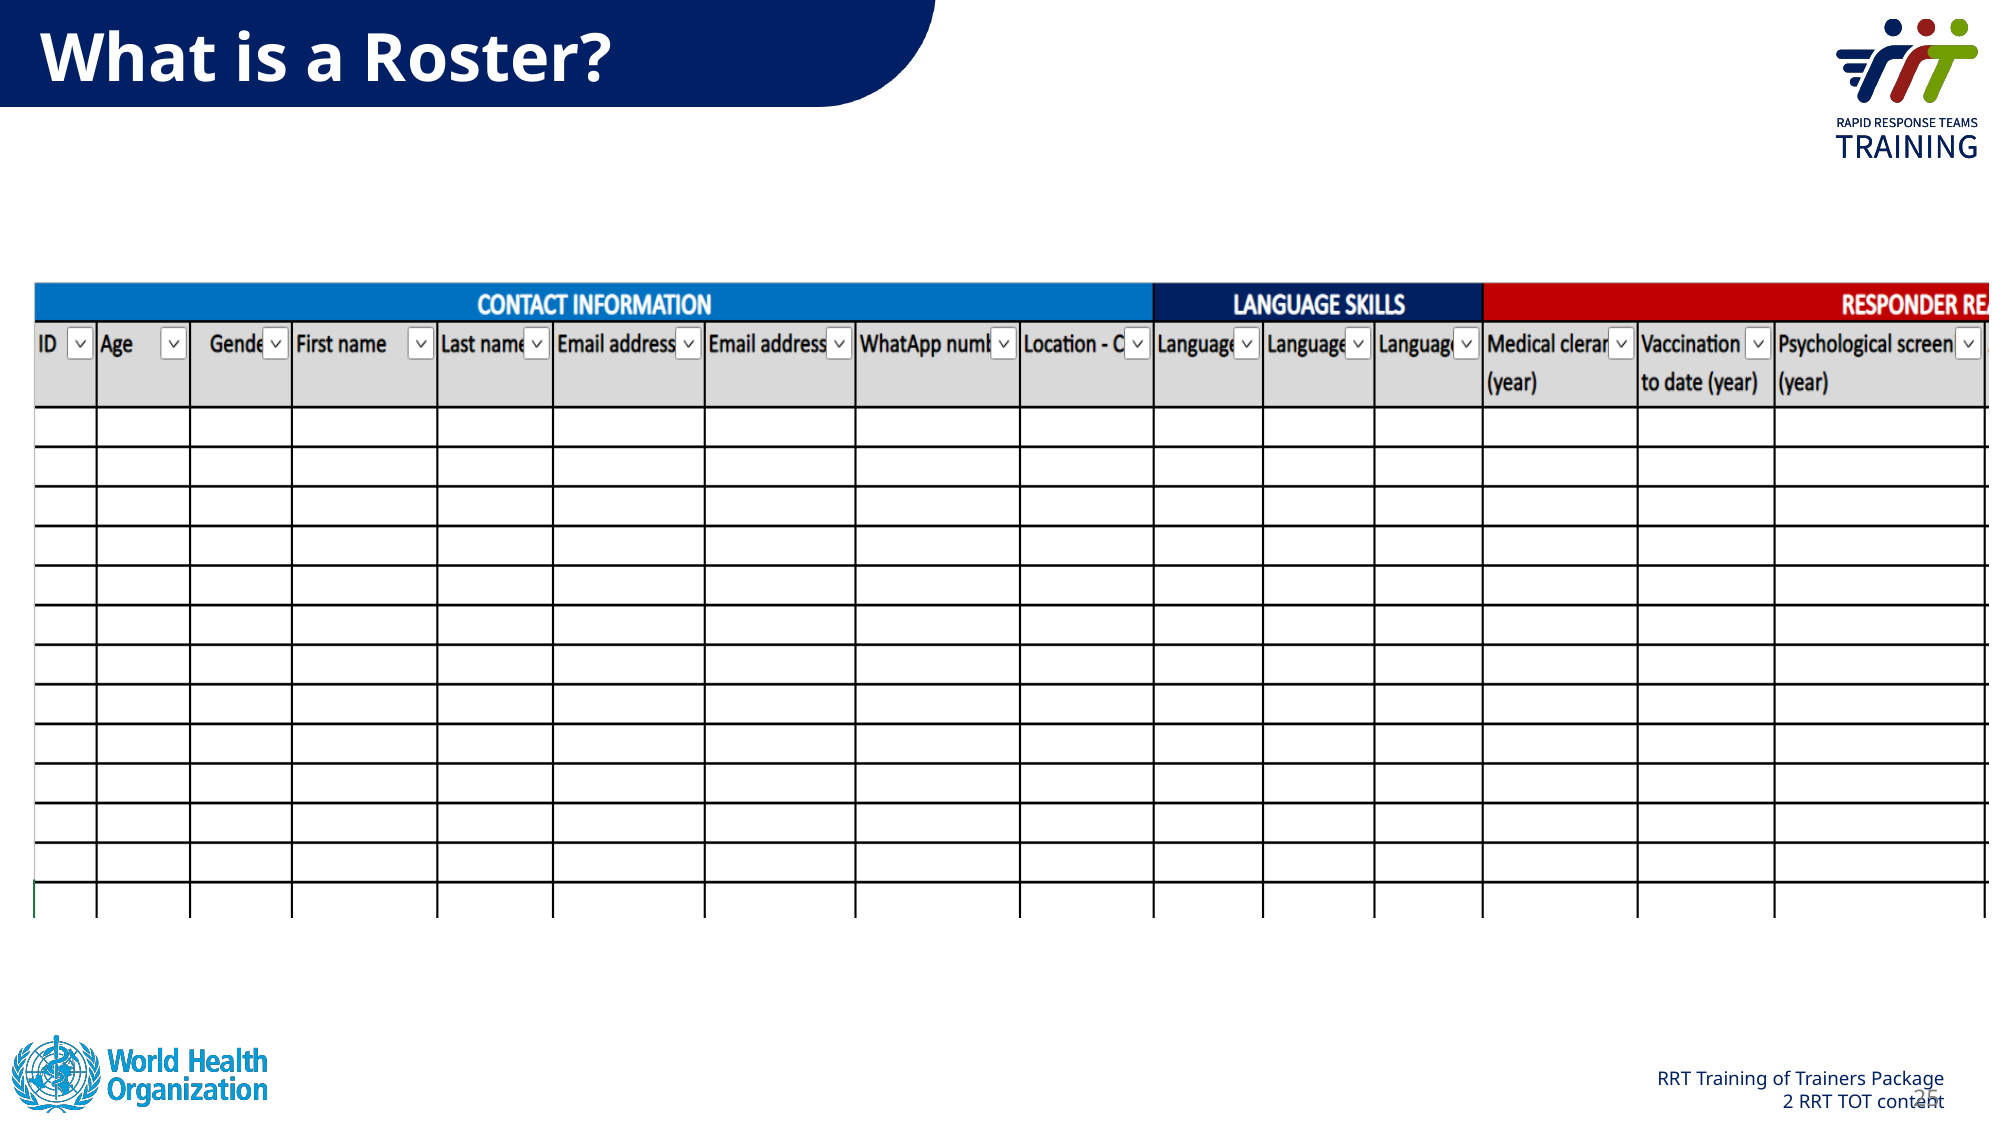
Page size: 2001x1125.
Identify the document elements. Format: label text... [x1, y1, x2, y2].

picture [71, 1053, 90, 1091]
text_box What is a Roster? [32, 15, 1383, 102]
picture [46, 1056, 54, 1062]
picture [59, 1035, 267, 1113]
picture [12, 1035, 54, 1068]
picture [24, 1054, 36, 1087]
picture [30, 1083, 37, 1091]
picture [50, 1108, 62, 1113]
picture [40, 1062, 47, 1070]
picture [0, 0, 936, 107]
picture [22, 1062, 26, 1077]
picture [1835, 19, 1978, 167]
picture [12, 1083, 48, 1113]
picture [33, 281, 1989, 918]
picture [34, 1054, 43, 1078]
picture [36, 1088, 78, 1105]
